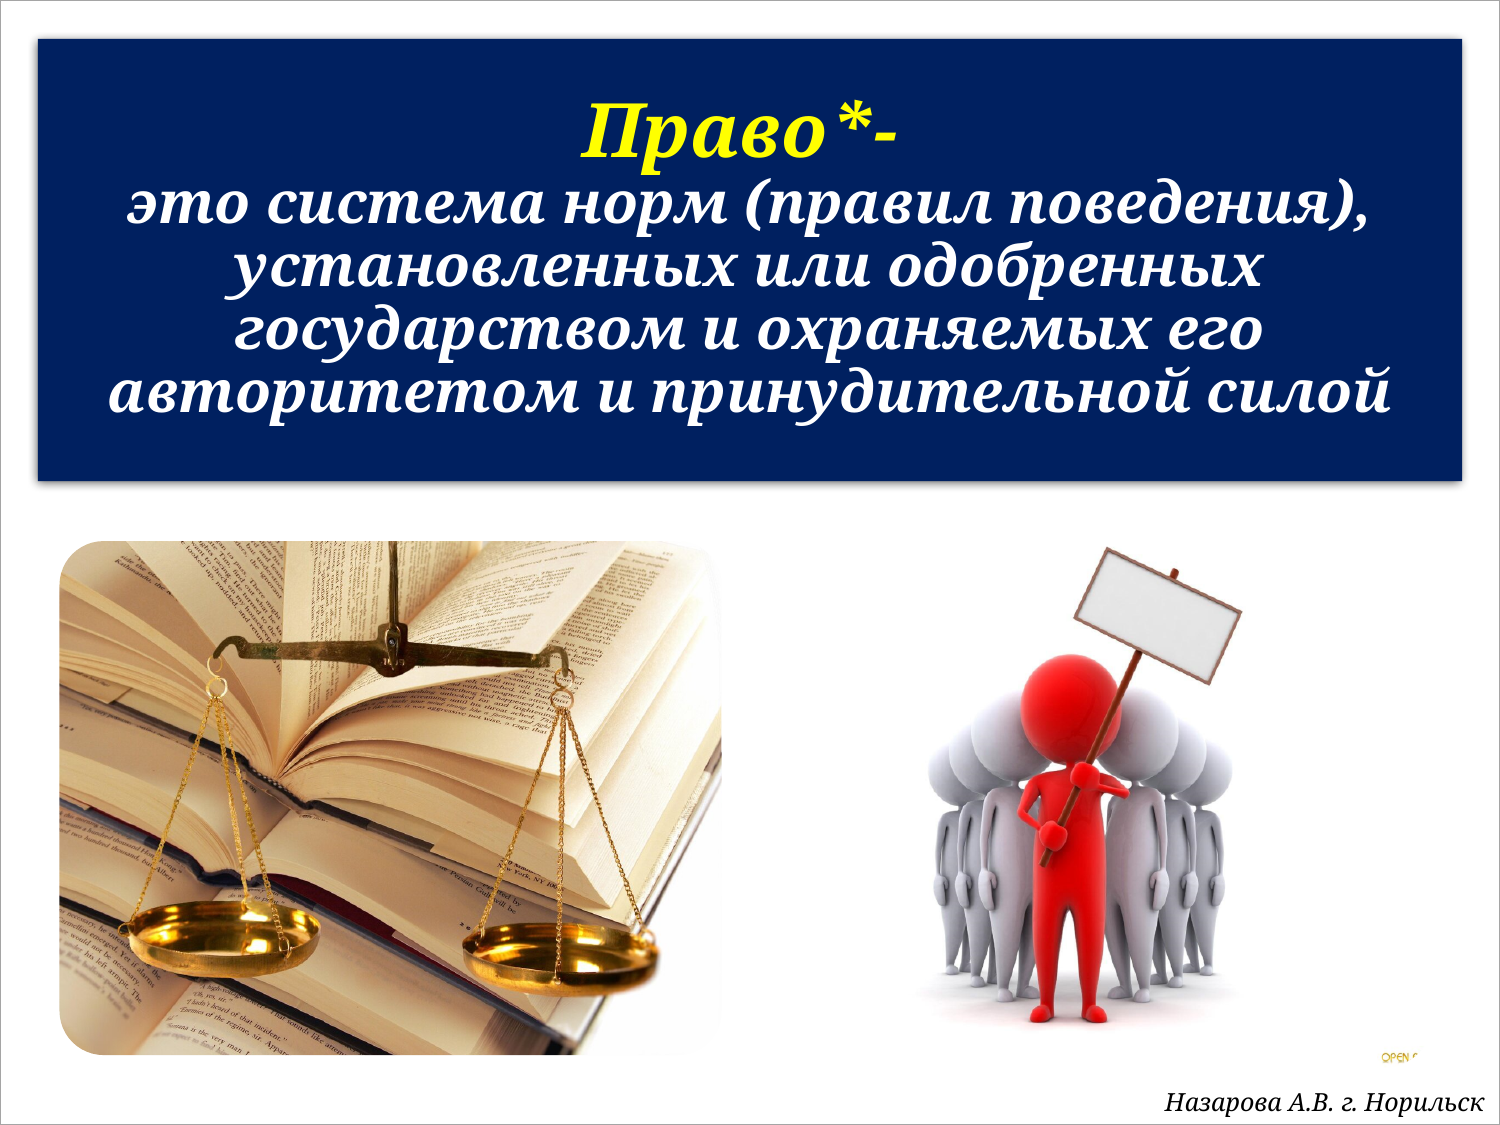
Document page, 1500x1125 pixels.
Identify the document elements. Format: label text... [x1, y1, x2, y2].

text_box [0, 0, 1500, 1125]
picture [742, 509, 1433, 1068]
text_box Назарова А.В. г. Норильск [1083, 1079, 1500, 1125]
title Право*- это система норм (правил поведения), установленных или одобренных государством и охраняемых его авторитетом и принудительной силой [37, 38, 1463, 482]
picture [59, 541, 722, 1056]
